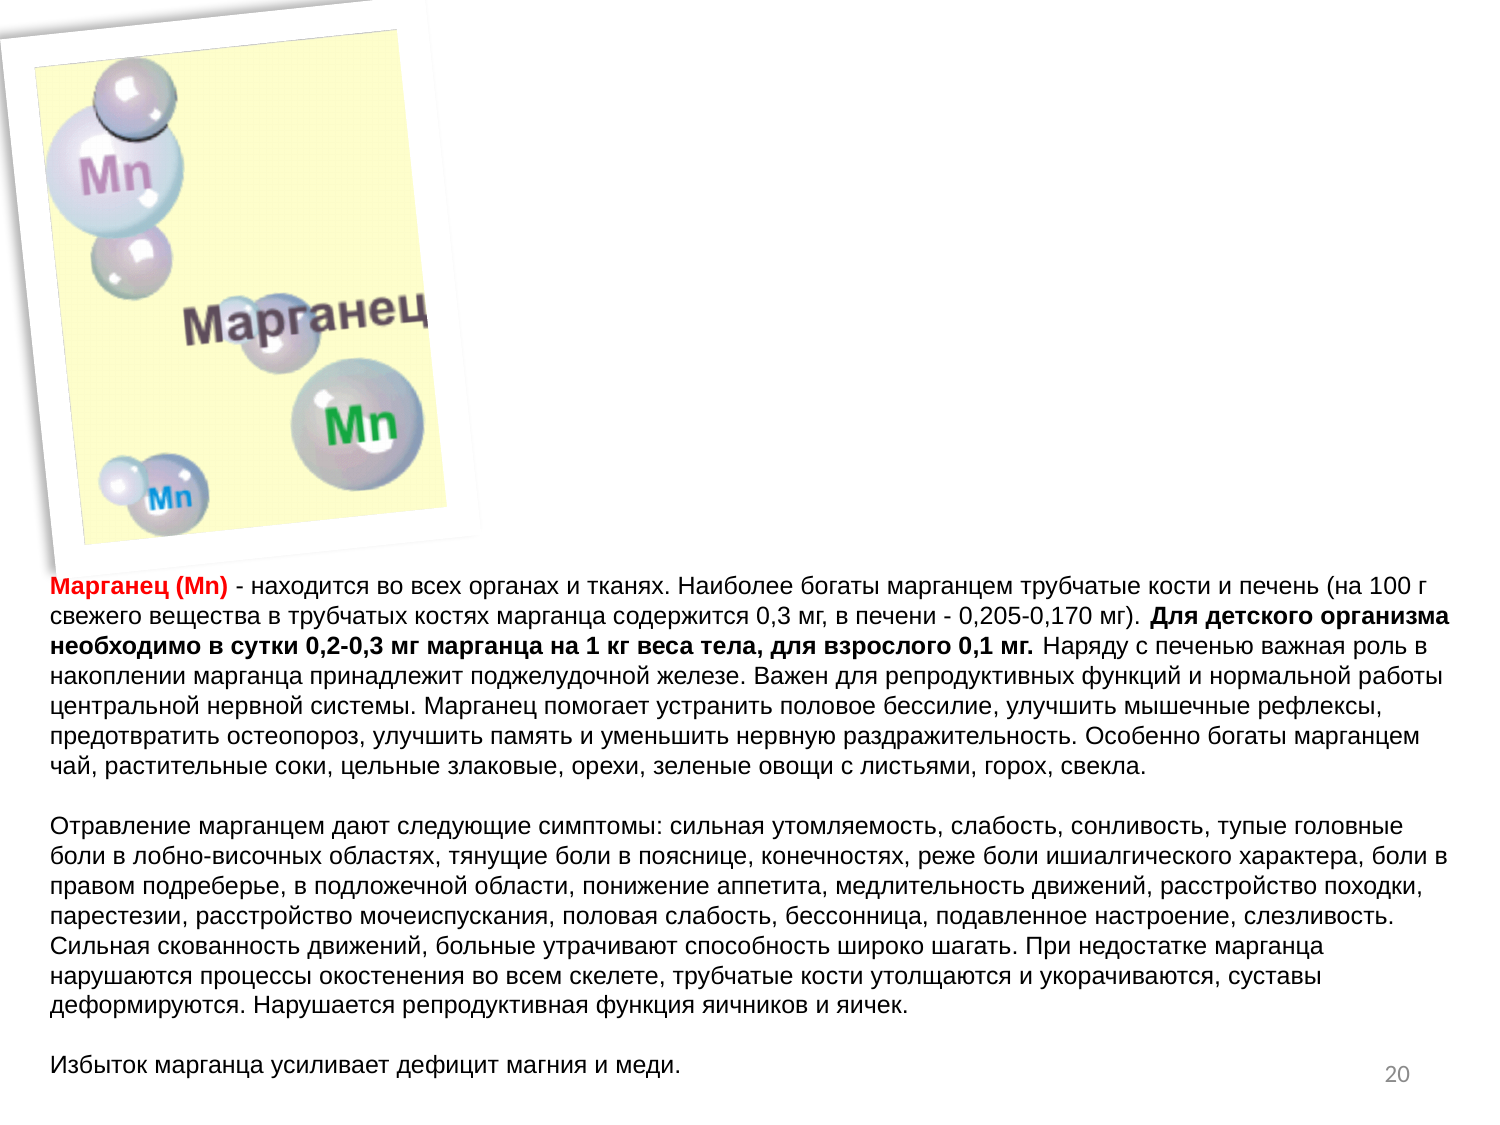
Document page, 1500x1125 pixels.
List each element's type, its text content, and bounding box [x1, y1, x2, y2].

picture [36, 31, 446, 544]
text_box Марганец (Mn) - находится во всех органах и тканях. Наиболее богаты марганцем трубчатые кости и печень (на 100 г свежего вещества в трубчатых костях марганца содержится 0,3 мг, в печени - 0,205-0,170 мг). Для детского организма необходимо в сутки 0,2-0,3 мг марганца на 1 кг веса тела, для взрослого 0,1 мг. Наряду с печенью важная роль в накоплении марганца принадлежит поджелудочной железе. Важен для репродуктивных функций и нормальной работы центральной нервной системы. Марганец помогает устранить половое бессилие, улучшить мышечные рефлексы, предотвратить остеопороз, улучшить память и уменьшить нервную раздражительность. Особенно богаты марганцем чай, растительные соки, цельные злаковые, орехи, зеленые овощи с листьями, горох, свекла. Отравление марганцем дают следующие симптомы: сильная утомляемость, слабость, сонливость, тупые головные боли в лобно-височных областях, тянущие боли в пояснице, конечностях, реже боли ишиалгического характера, боли в правом подреберье, в подложечной области, понижение аппетита, медлительность движений, расстройство походки, парестезии, расстройство мочеиспускания, половая слабость, бессонница, подавленное настроение, слезливость. Сильная скованность движений, больные утрачивают способность широко шагать. При недостатке марганца нарушаются процессы окостенения во всем скелете, трубчатые кости утолщаются и укорачиваются, суставы деформируются. Нарушается репродуктивная функция яичников и яичек. Избыток марганца усиливает дефицит магния и меди. [35, 562, 1477, 1125]
